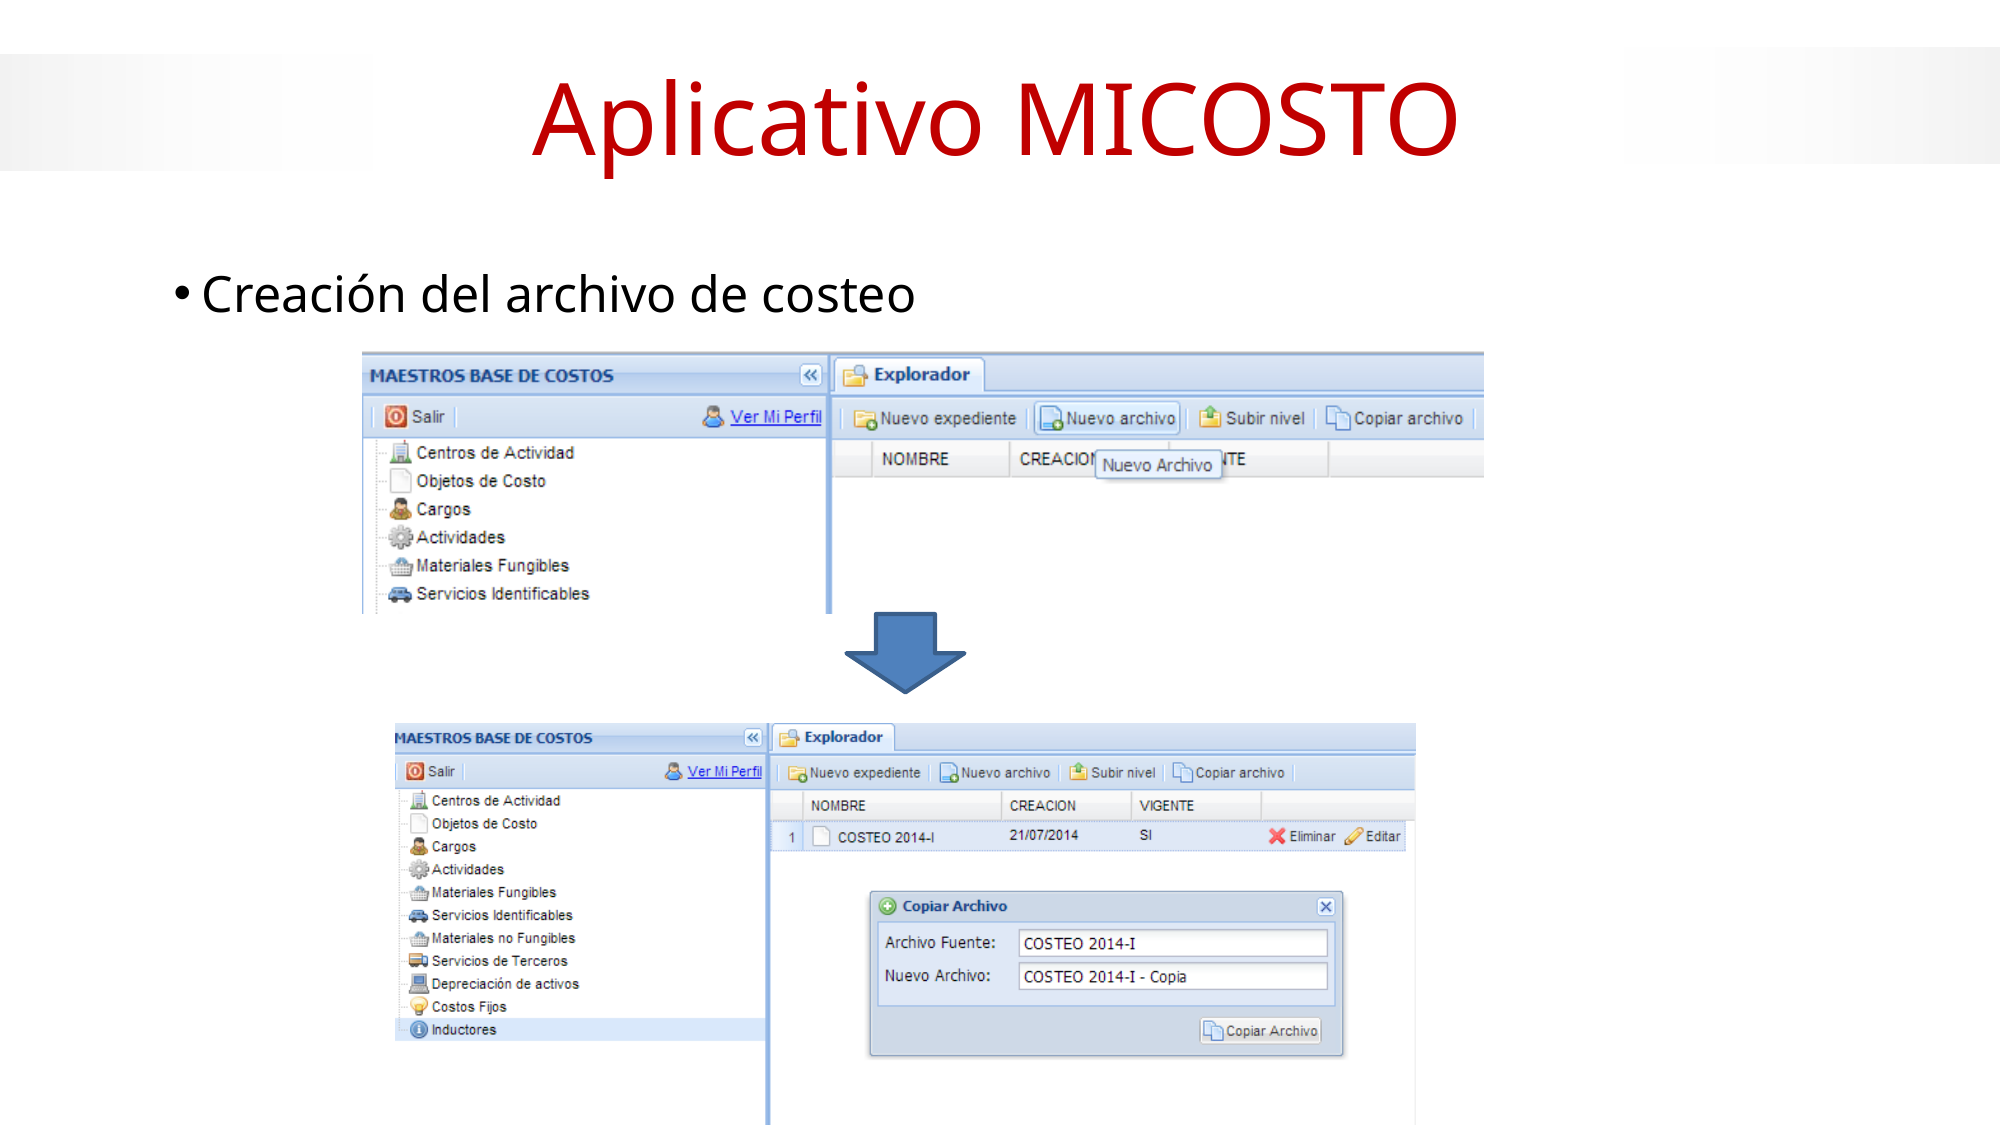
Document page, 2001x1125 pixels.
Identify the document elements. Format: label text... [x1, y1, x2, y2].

picture [361, 351, 1485, 615]
text_box Aplicativo MICOSTO [0, 47, 2000, 183]
text_box [844, 624, 967, 695]
picture [395, 723, 1416, 1125]
text_box Creación del archivo de costeo [158, 255, 1119, 390]
